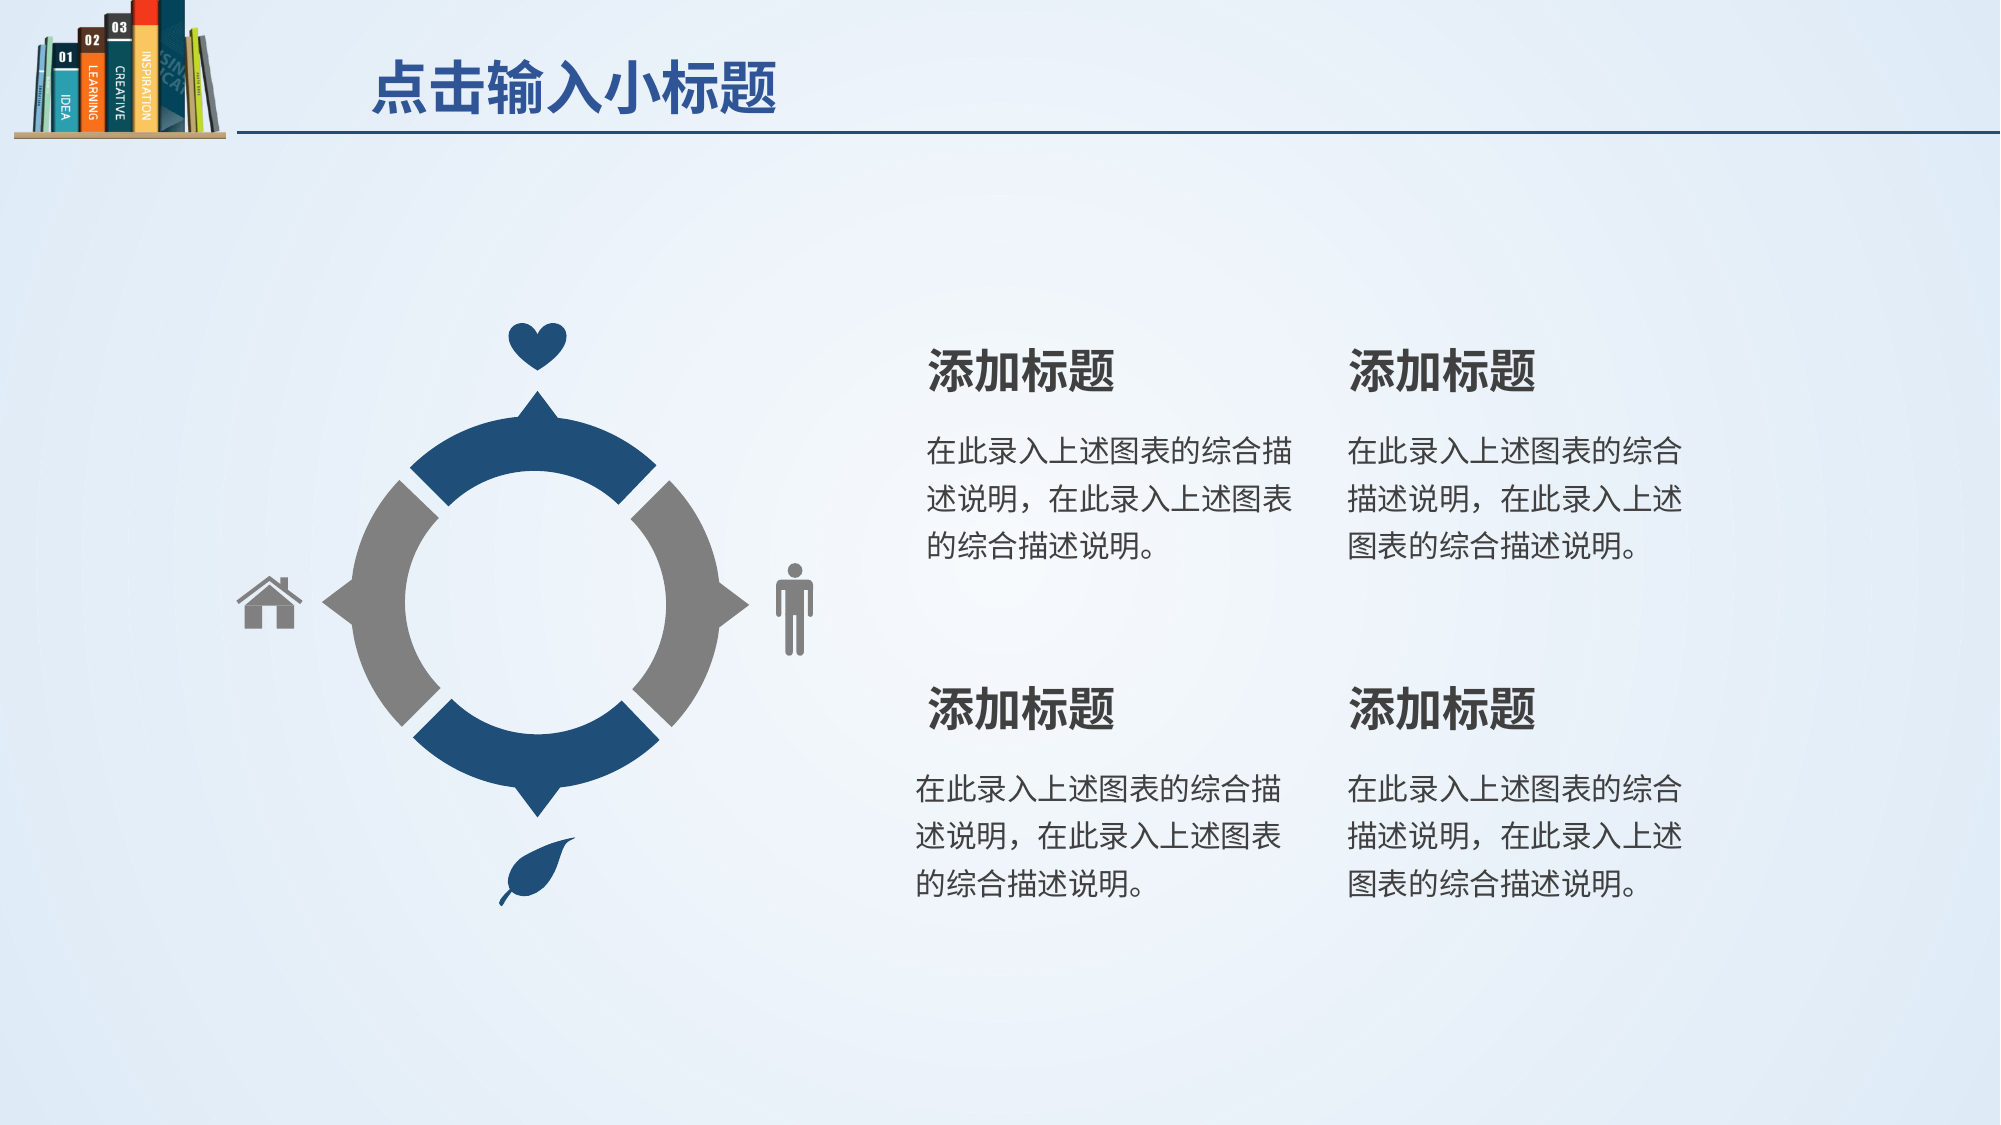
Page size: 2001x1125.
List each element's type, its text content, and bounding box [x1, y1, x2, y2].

text_box [507, 322, 568, 372]
text_box 添加标题 [912, 333, 1132, 406]
text_box 添加标题 [1333, 671, 1553, 744]
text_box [776, 562, 814, 656]
text_box 添加标题 [1333, 333, 1553, 406]
text_box 点击输入小标题 [355, 43, 812, 129]
text_box 添加标题 [912, 671, 1132, 744]
text_box 在此录入上述图表的综合描述说明，在此录入上述图表的综合描述说明。 [1332, 751, 1727, 909]
text_box 在此录入上述图表的综合描述说明，在此录入上述图表的综合描述说明。 [1332, 413, 1727, 572]
text_box [411, 697, 662, 820]
picture [169, 59, 175, 67]
text_box [408, 389, 658, 508]
text_box 在此录入上述图表的综合描述说明，在此录入上述图表的综合描述说明。 [900, 751, 1298, 909]
picture [14, 0, 226, 139]
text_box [233, 577, 306, 629]
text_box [499, 837, 576, 907]
text_box [320, 478, 443, 729]
text_box [629, 478, 751, 729]
text_box 在此录入上述图表的综合描述说明，在此录入上述图表的综合描述说明。 [911, 413, 1309, 572]
